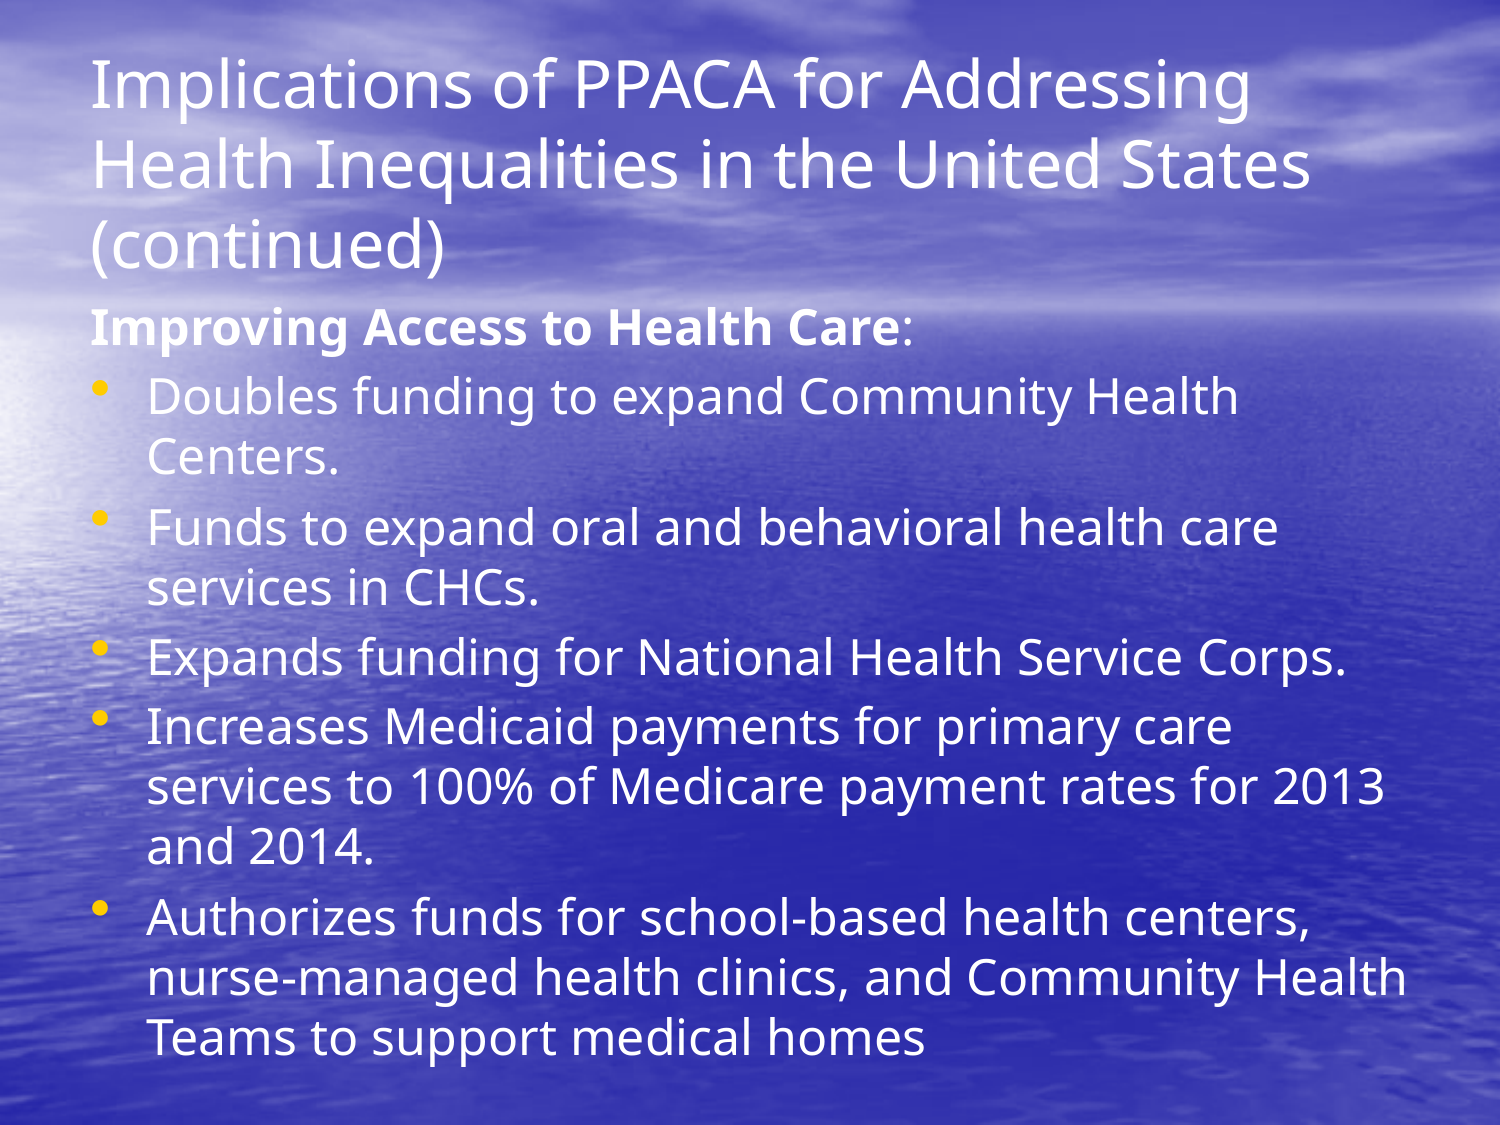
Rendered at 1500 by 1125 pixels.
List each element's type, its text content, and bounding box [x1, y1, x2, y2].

title Implications of PPACA for Addressing Health Inequalities in the United States (continued) [74, 47, 1426, 276]
list Improving Access to Health Care: Doubles funding to expand Community Health Centers. Funds to expand oral and behavioral health care services in CHCs. Expands funding for National Health Service Corps. Increases Medicaid payments for primary care services to 100% of Medicare payment rates for 2013 and 2014. Authorizes funds for school-based health centers, nurse-managed health clinics, and Community Health Teams to support medical homes [74, 287, 1426, 988]
